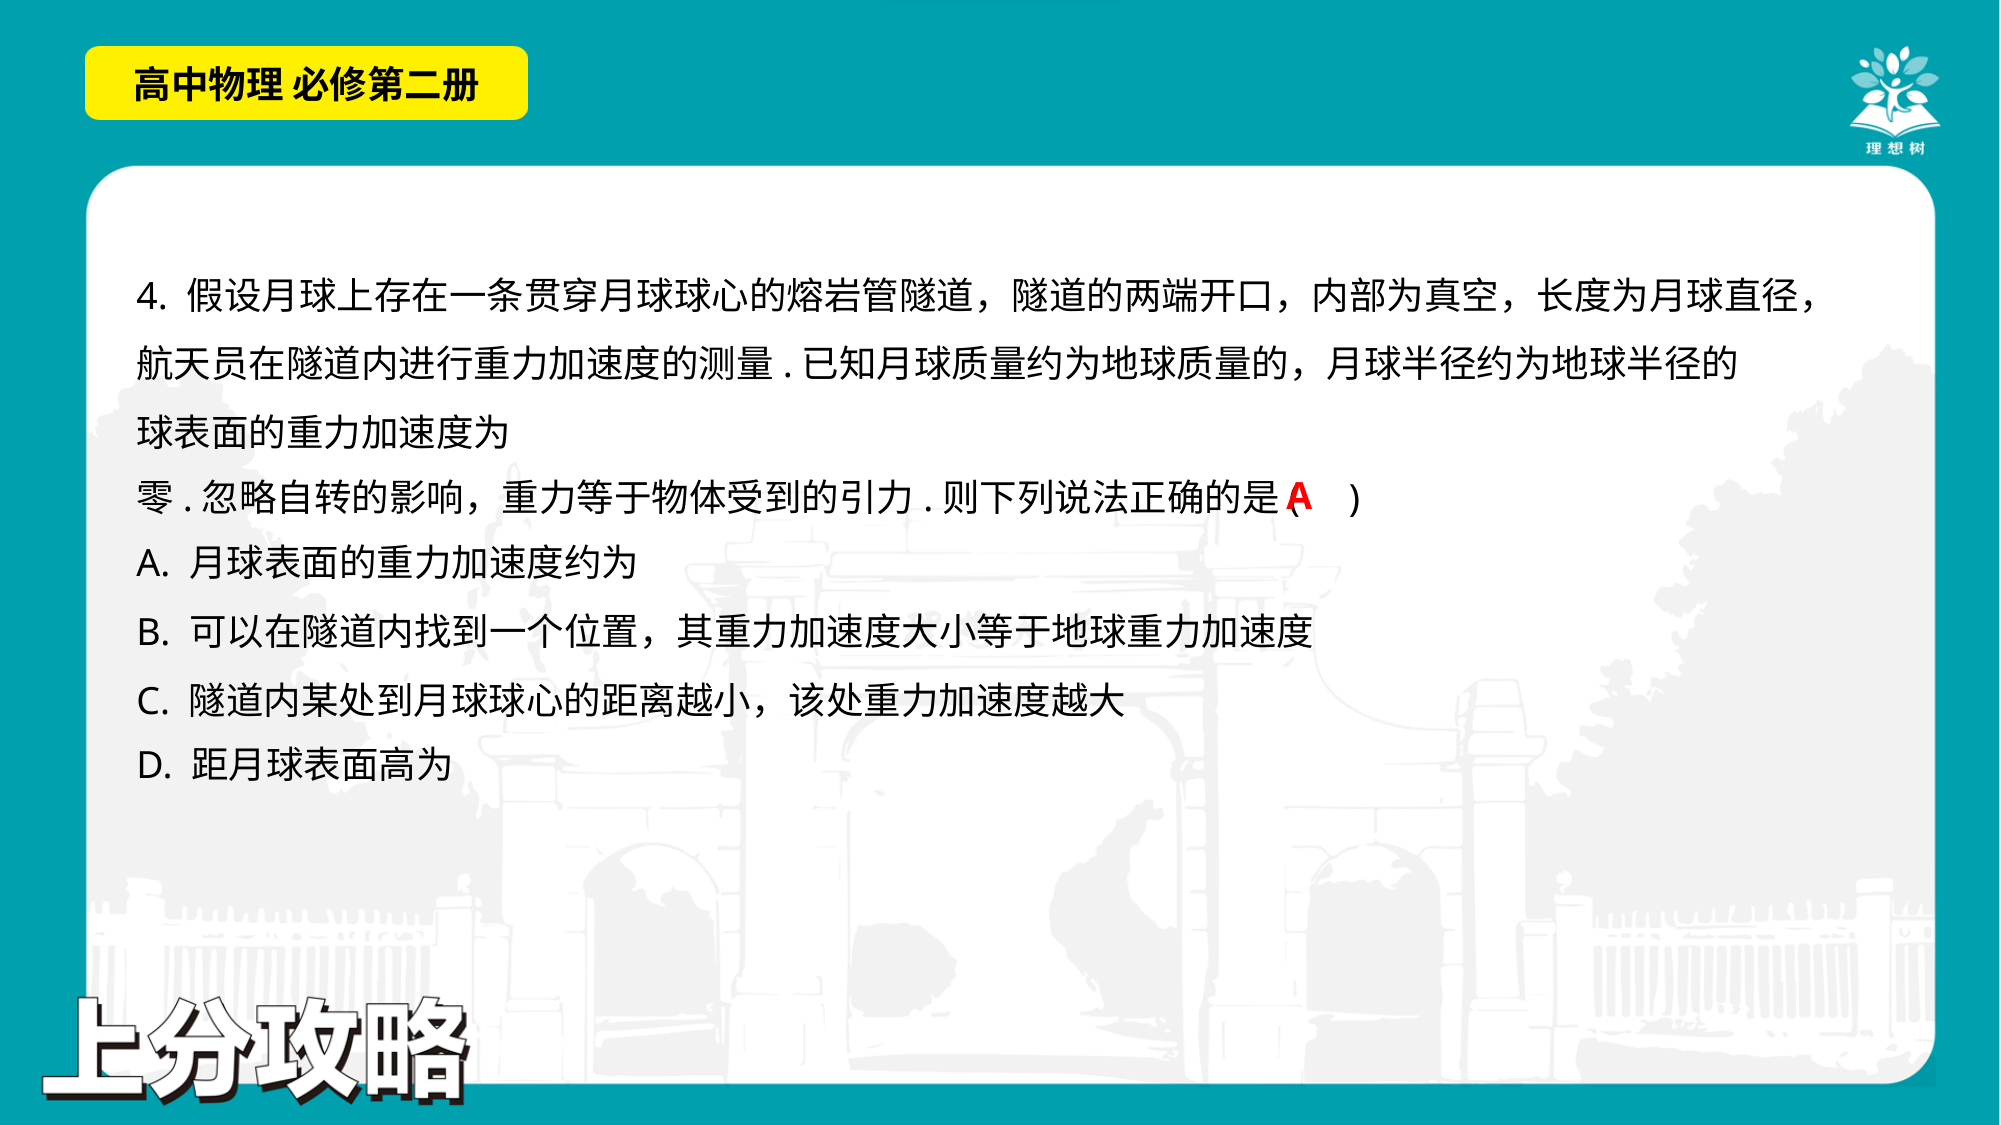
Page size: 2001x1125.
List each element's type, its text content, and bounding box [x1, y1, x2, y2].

picture [0, 0, 2000, 1125]
text_box A [1272, 452, 1327, 511]
